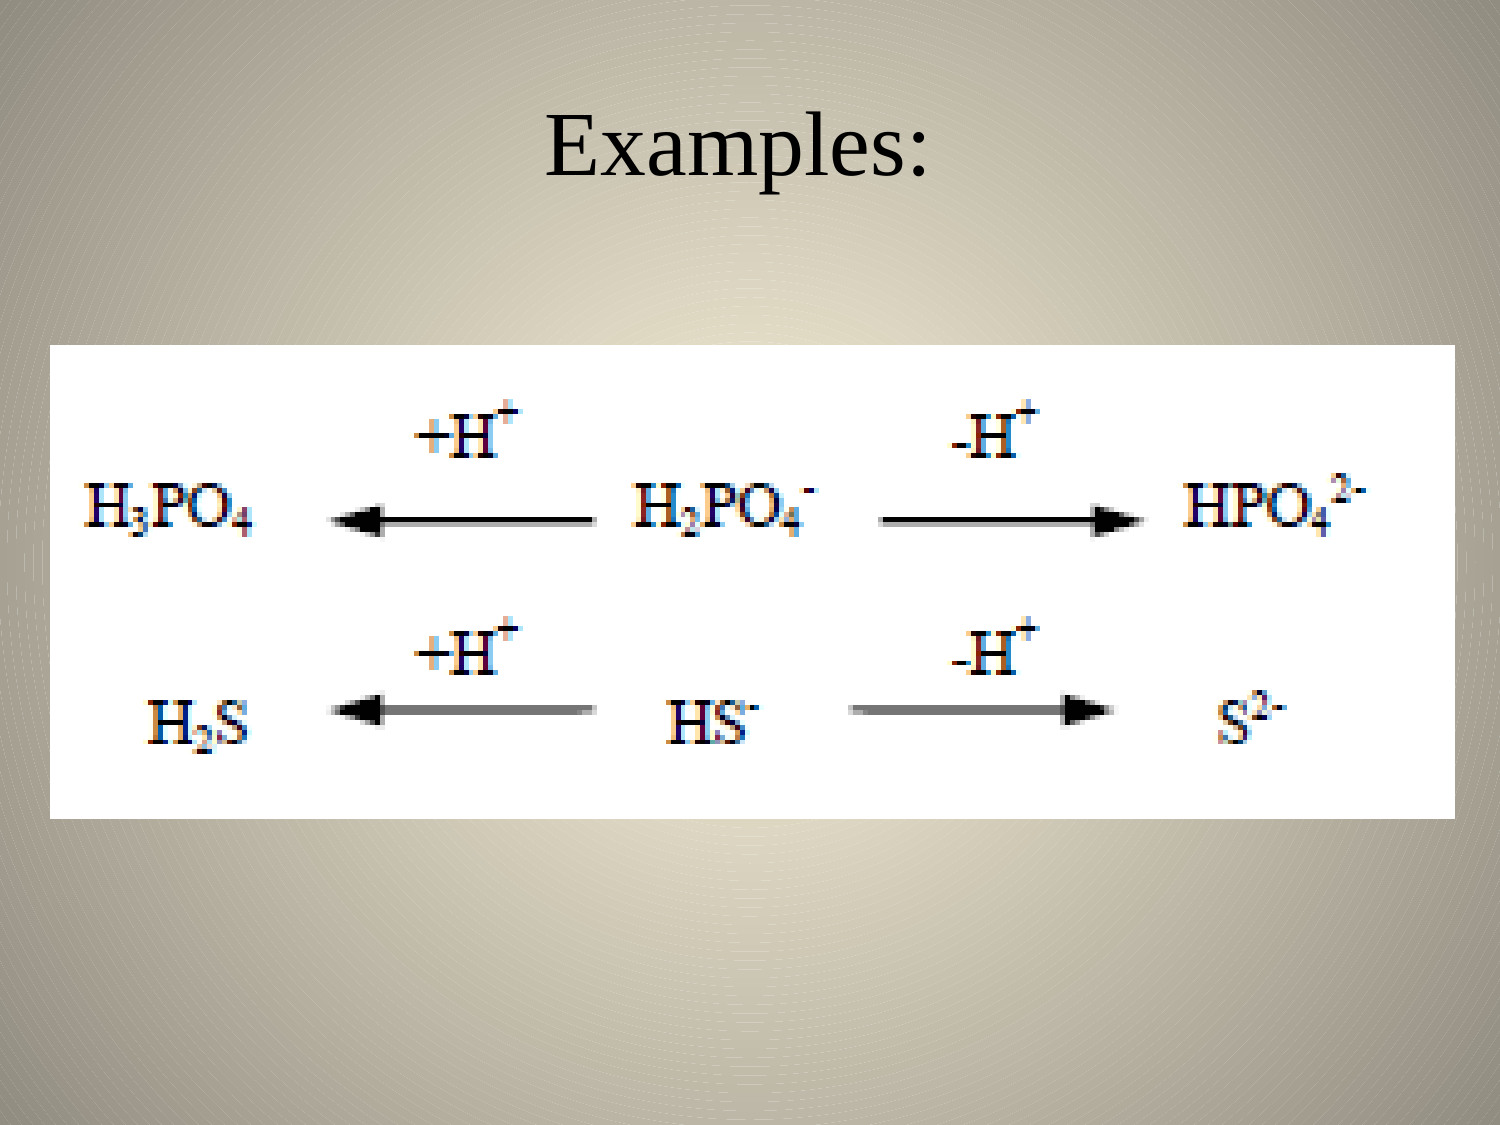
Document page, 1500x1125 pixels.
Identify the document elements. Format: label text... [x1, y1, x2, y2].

title Examples: [75, 45, 1425, 233]
picture [49, 345, 1455, 819]
